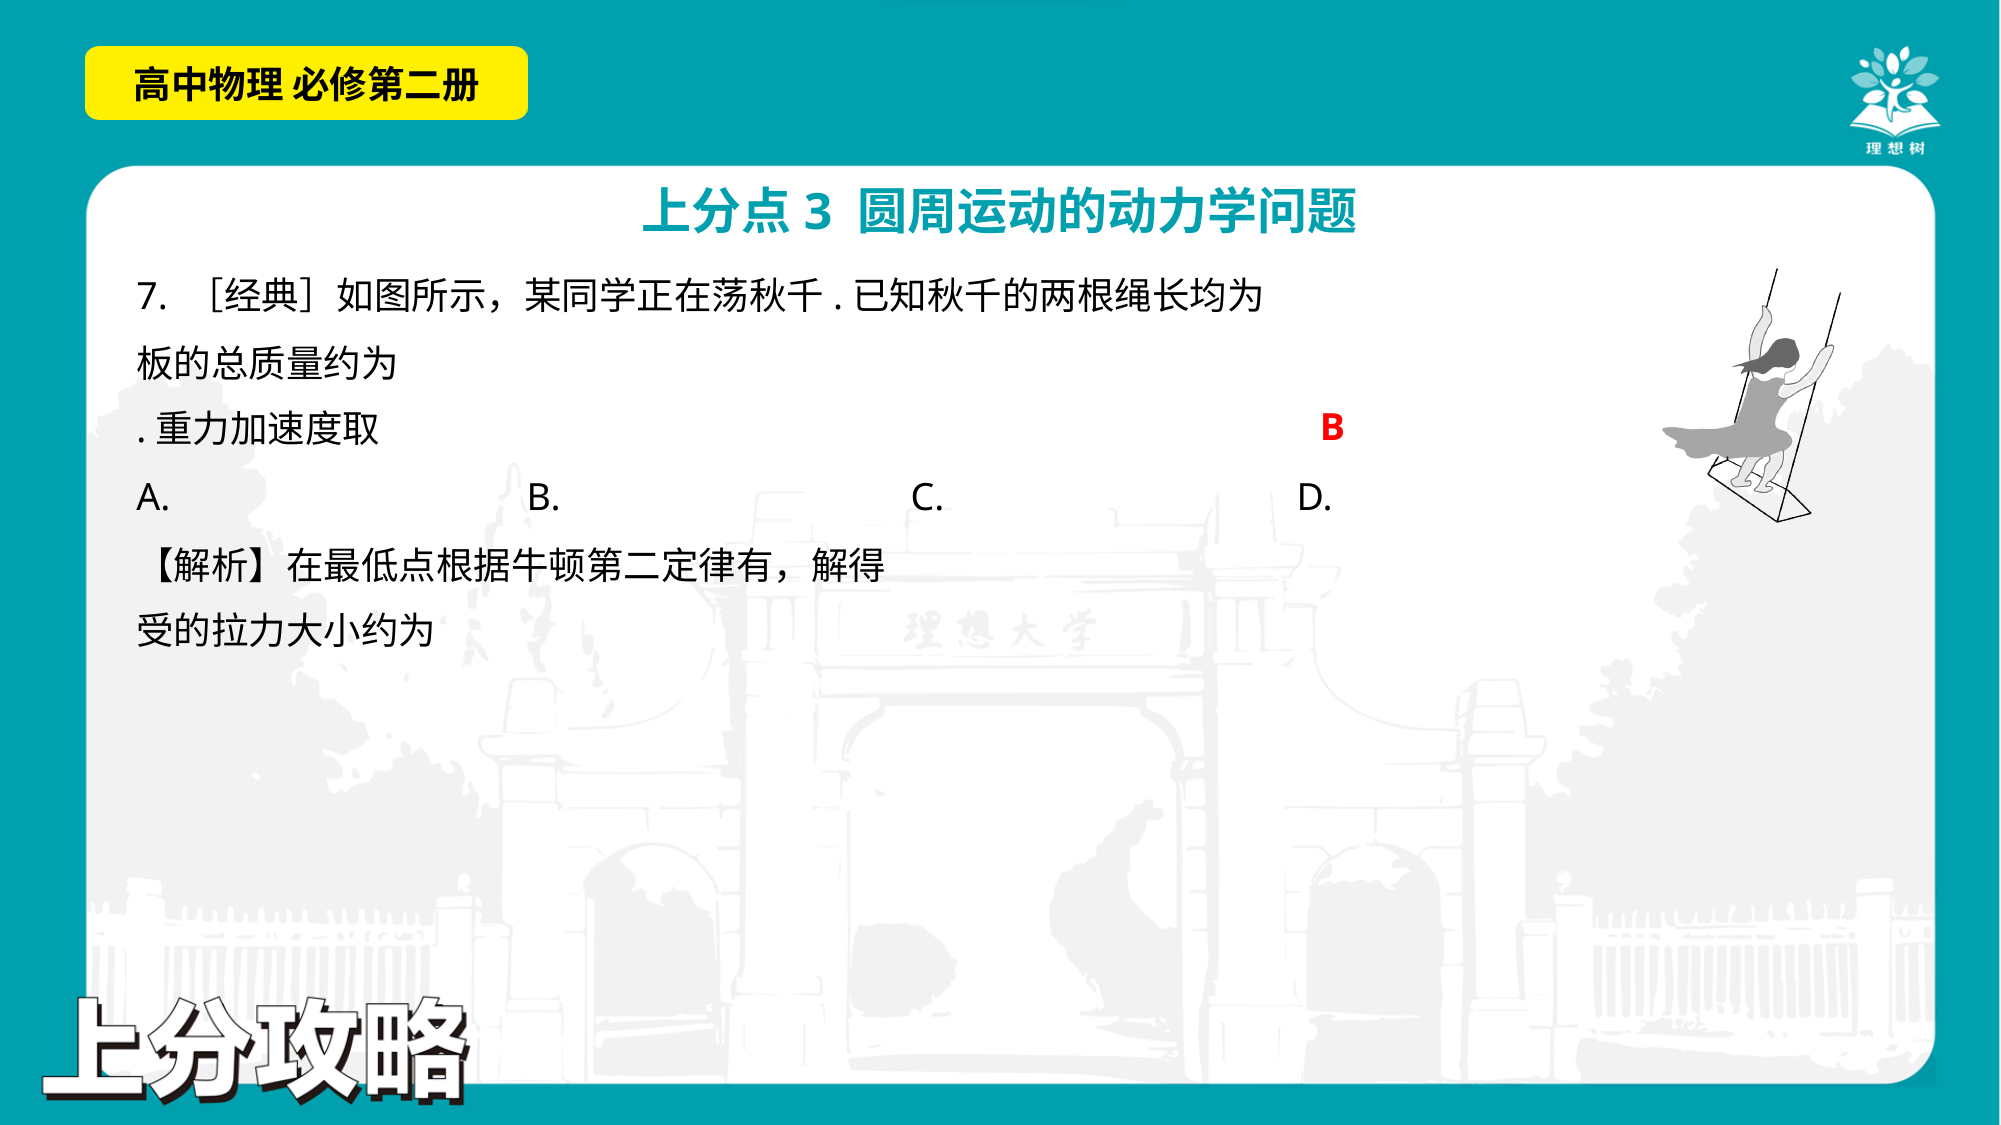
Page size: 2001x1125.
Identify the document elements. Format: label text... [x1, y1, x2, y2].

text_box B [1305, 383, 1360, 442]
picture [0, 0, 2000, 1125]
